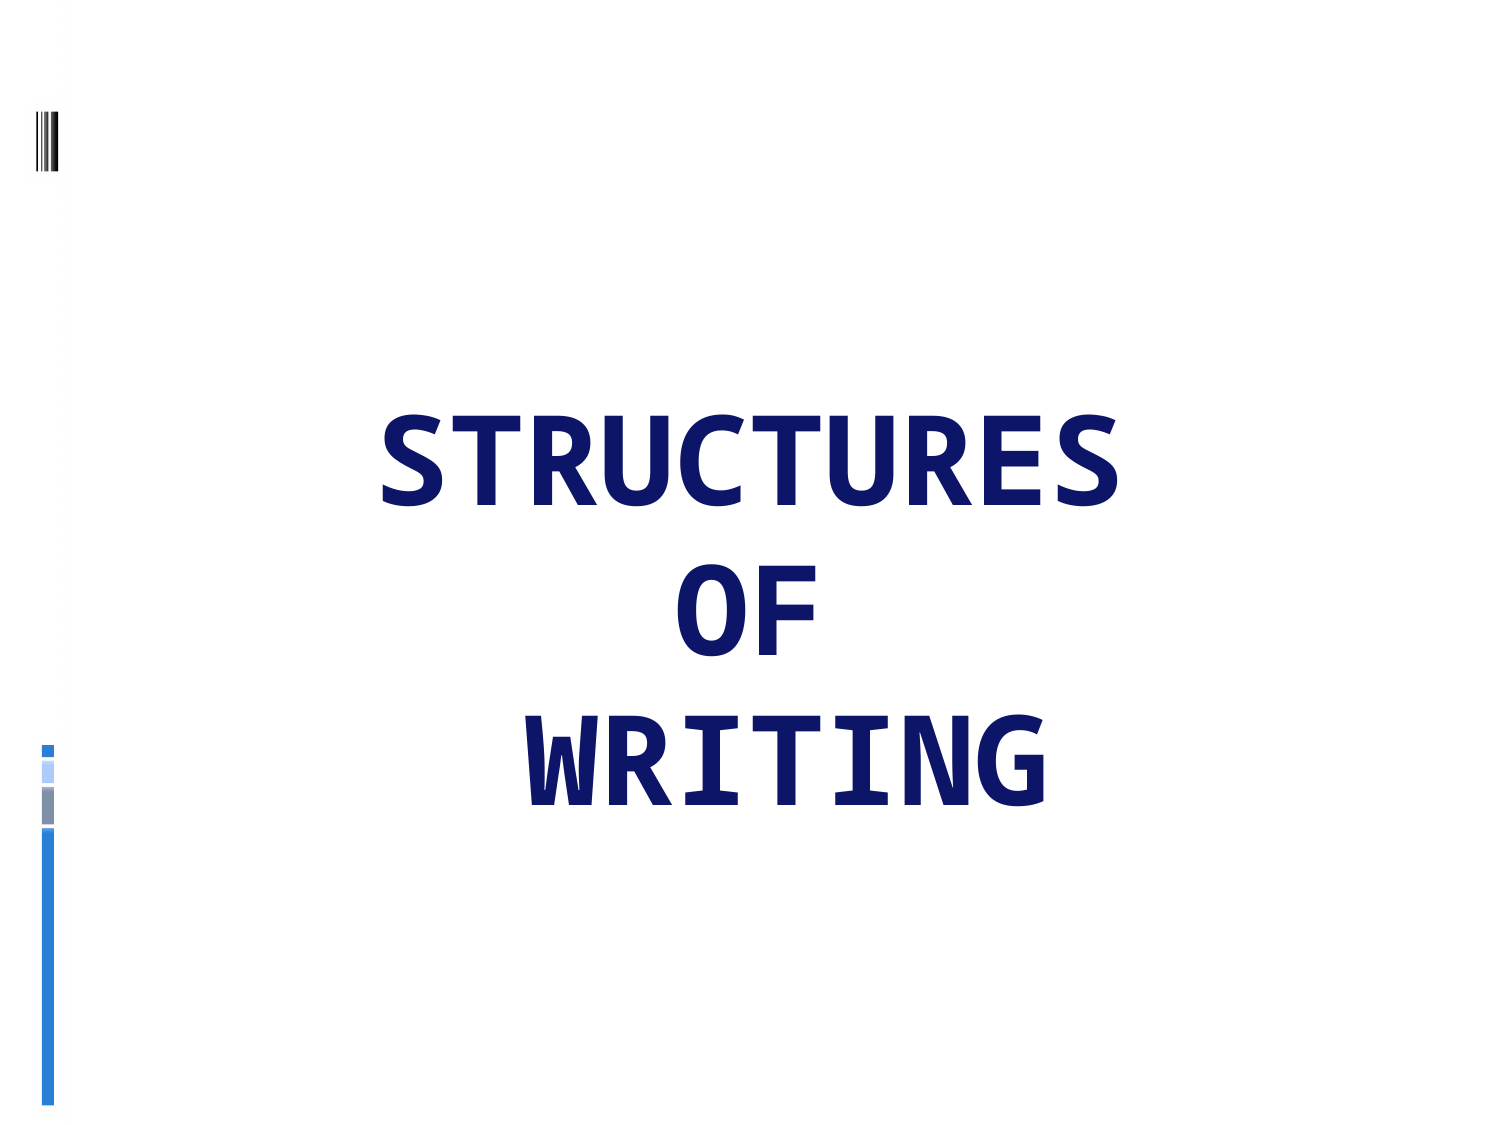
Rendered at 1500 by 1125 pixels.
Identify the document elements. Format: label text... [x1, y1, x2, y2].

title Structures of Writing [150, 174, 1425, 1037]
